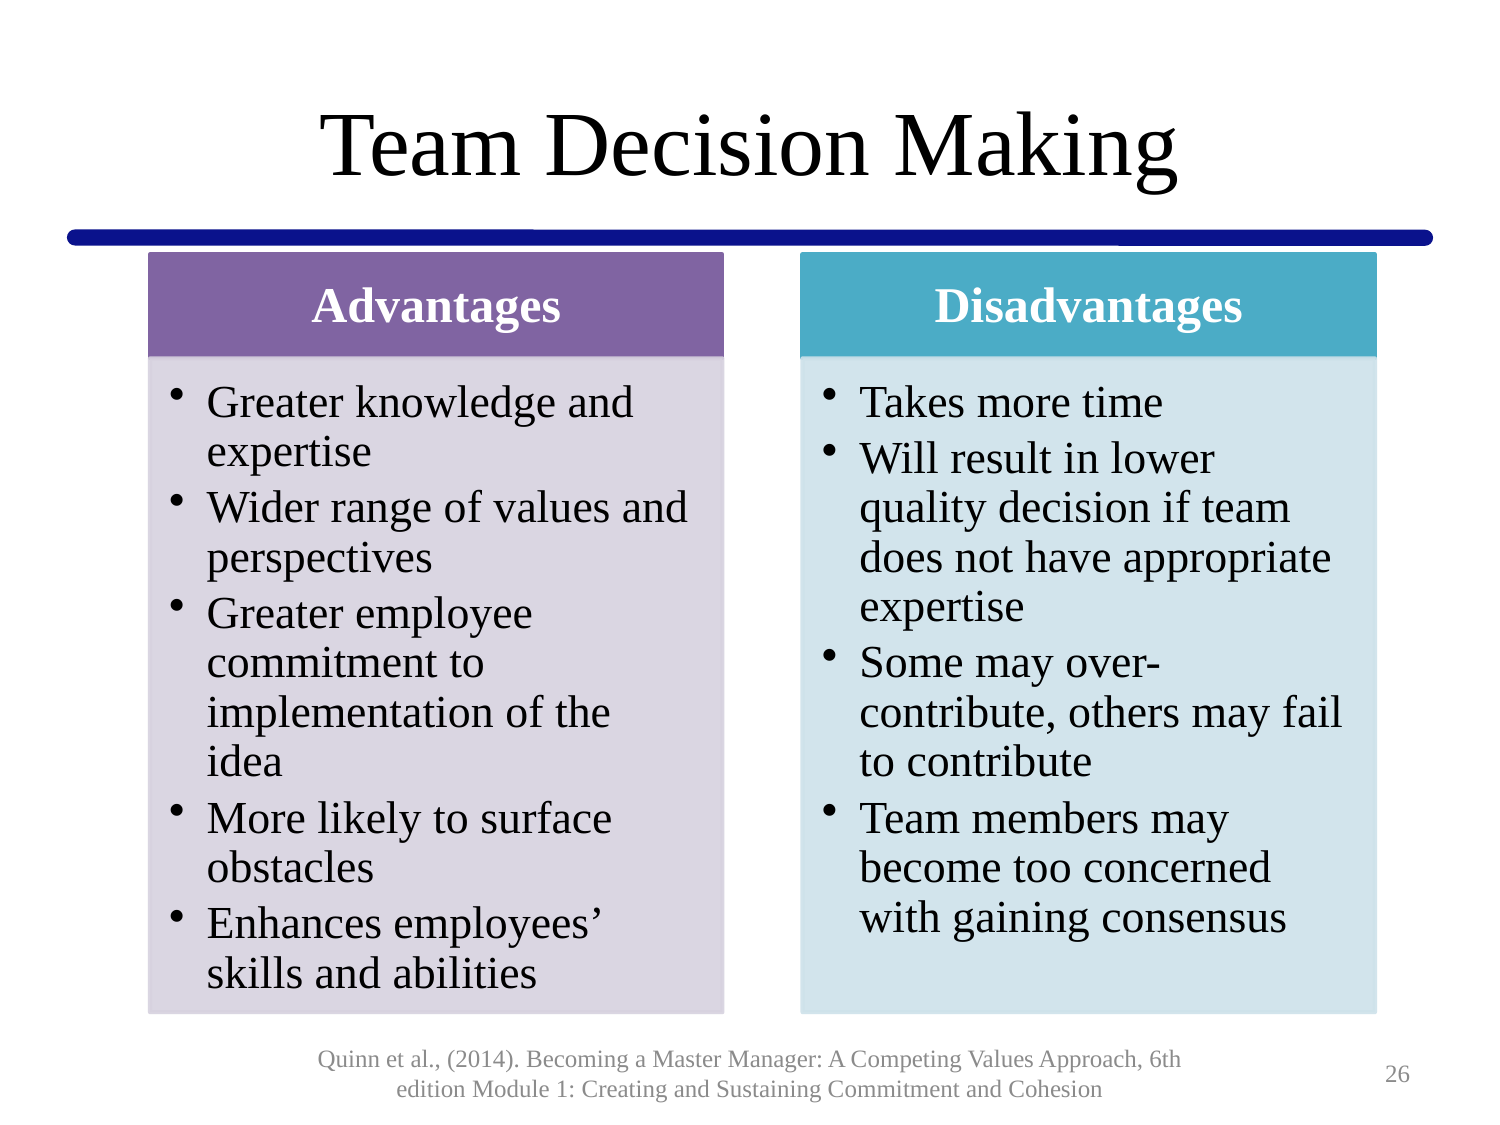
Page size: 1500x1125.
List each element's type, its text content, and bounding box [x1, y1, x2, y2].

slide_number 26 [1074, 1042, 1425, 1103]
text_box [149, 237, 1376, 1030]
title Team Decision Making [75, 45, 1425, 233]
footer Quinn et al., (2014). Becoming a Master Manager: A Competing Values Approach, 6th edition Module 1: Creating and Sustaining Commitment and Cohesion [275, 1042, 1074, 1103]
